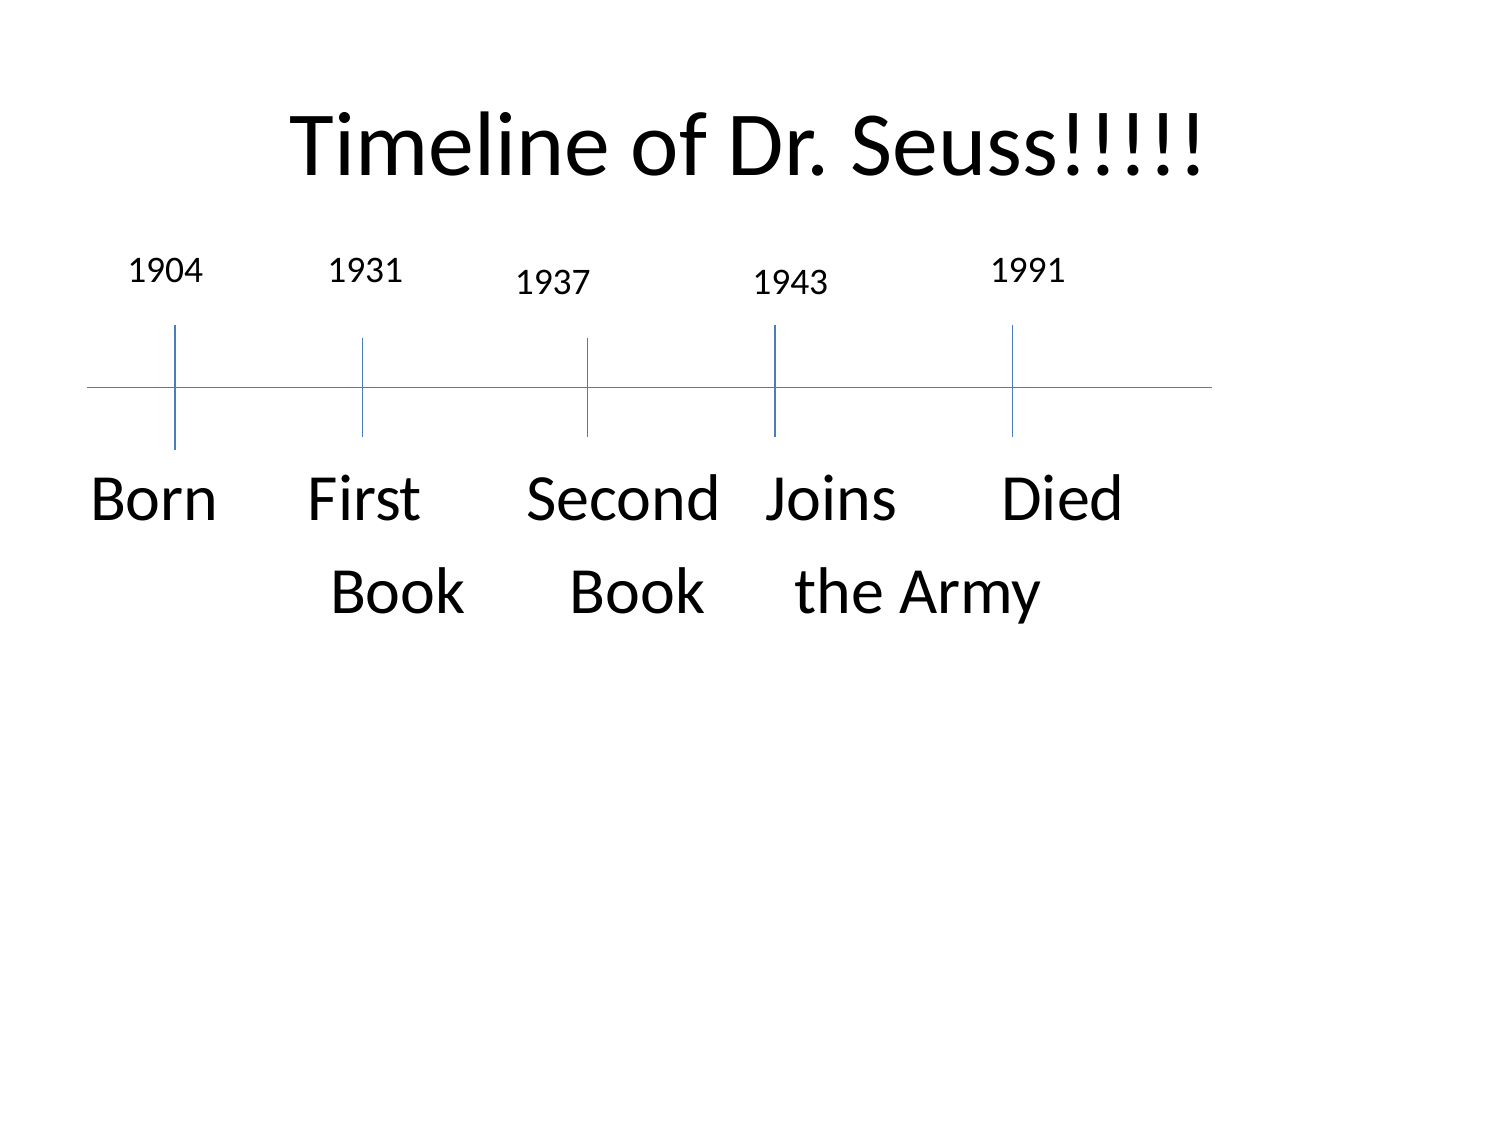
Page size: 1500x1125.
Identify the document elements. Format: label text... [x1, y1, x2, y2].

list Born First Second Joins Died Book Book the Army [75, 262, 1425, 1005]
text_box 1991 [975, 237, 1088, 298]
text_box 1937 [499, 249, 638, 310]
text_box 1931 [312, 237, 438, 298]
text_box 1943 [737, 249, 863, 310]
text_box 1904 [112, 237, 225, 298]
title Timeline of Dr. Seuss!!!!! [75, 45, 1425, 233]
